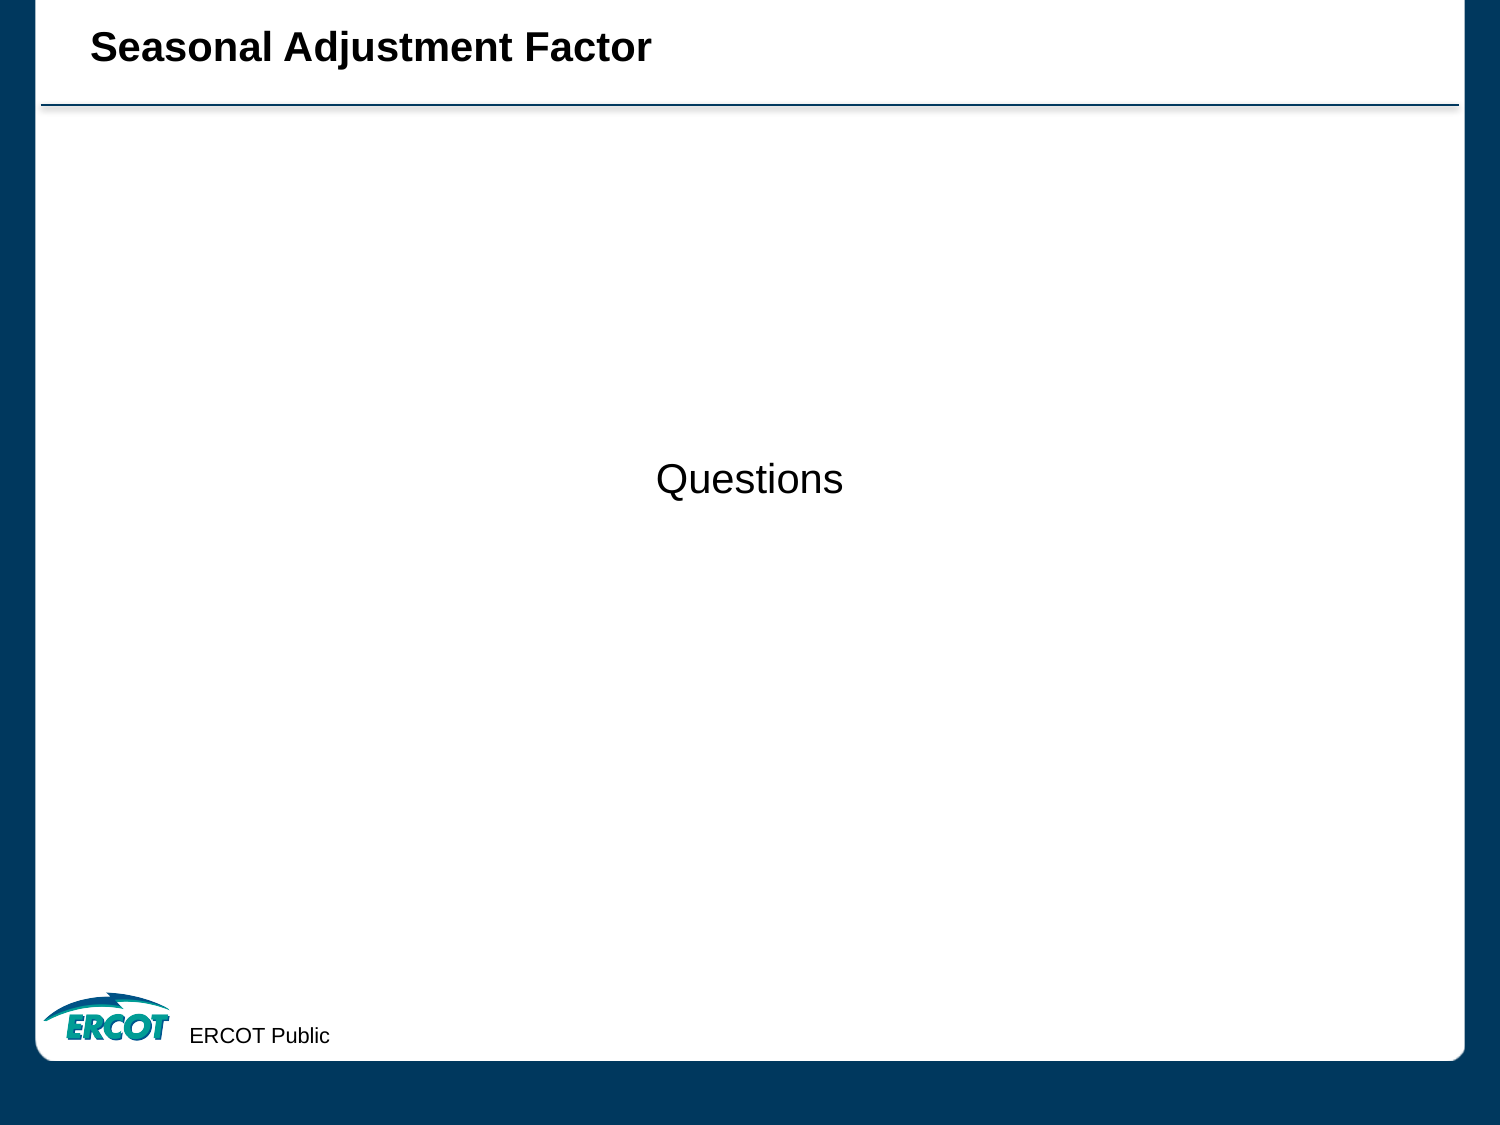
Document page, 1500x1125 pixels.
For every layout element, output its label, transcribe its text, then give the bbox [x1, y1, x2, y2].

picture [40, 988, 174, 1045]
text_box ERCOT Public [174, 988, 1302, 1056]
list Questions [436, 444, 1064, 563]
title Seasonal Adjustment Factor [75, 0, 1425, 89]
